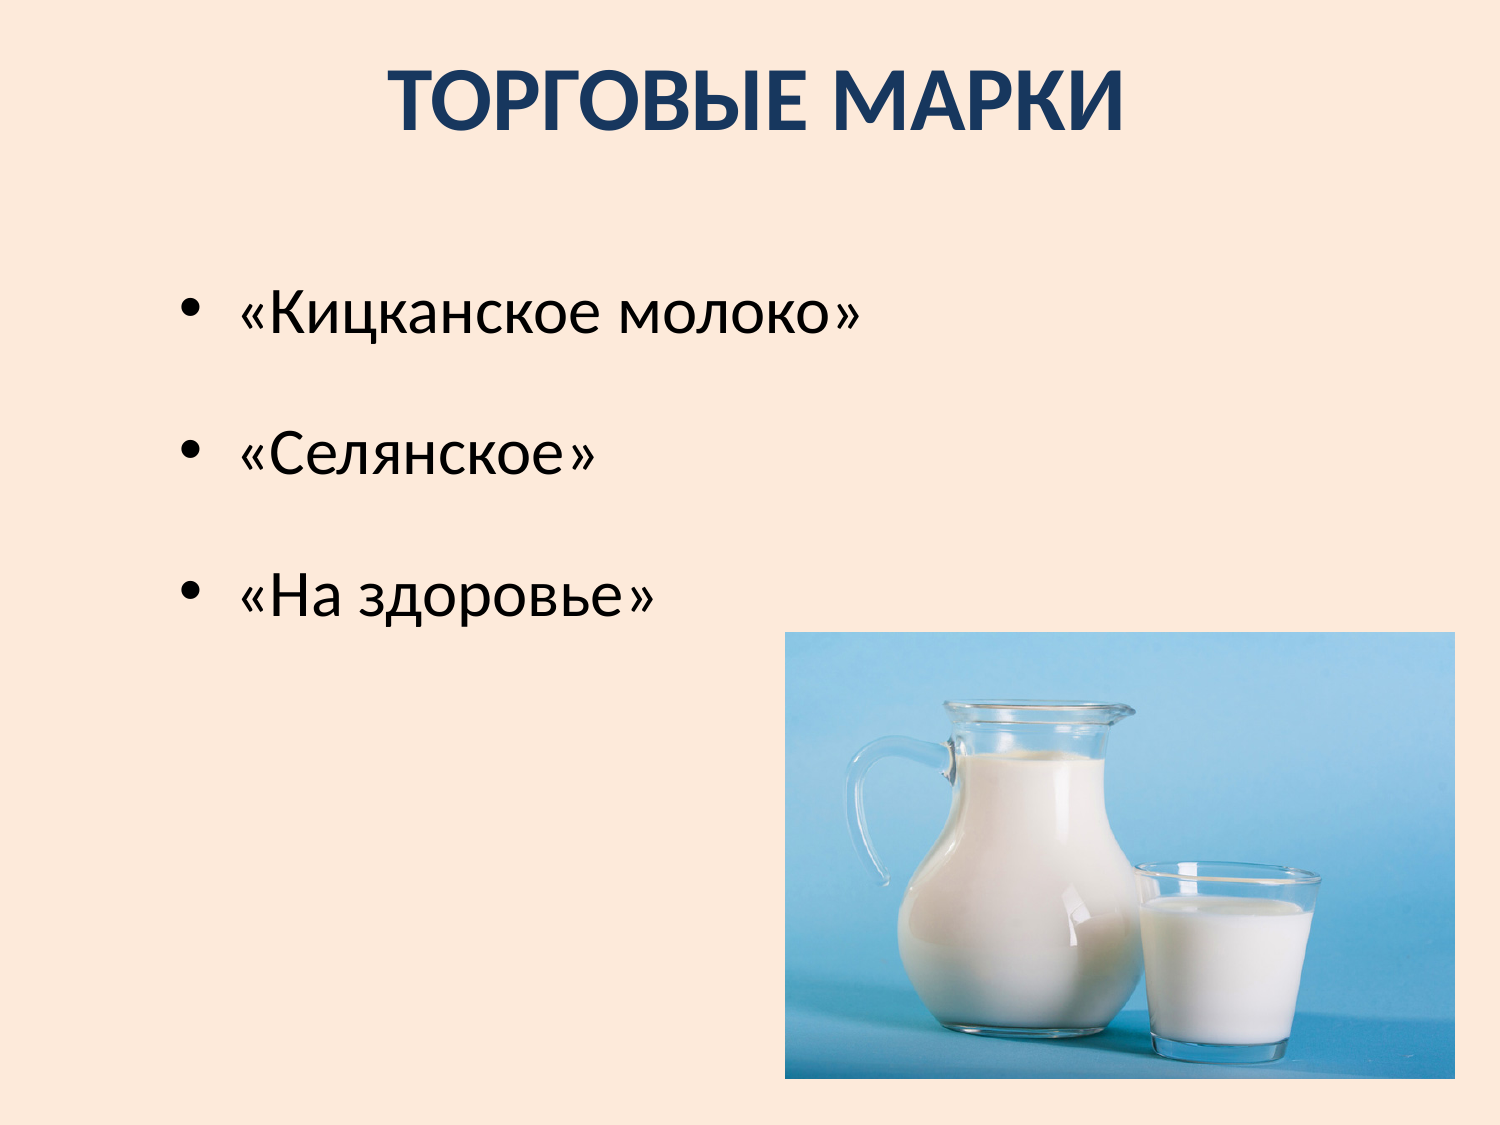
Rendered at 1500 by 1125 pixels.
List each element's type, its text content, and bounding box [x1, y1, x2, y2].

list «Кицканское молоко» «Селянское» «На здоровье» [164, 210, 1055, 739]
title ТОРГОВЫЕ МАРКИ [82, 0, 1432, 188]
picture [784, 632, 1455, 1080]
